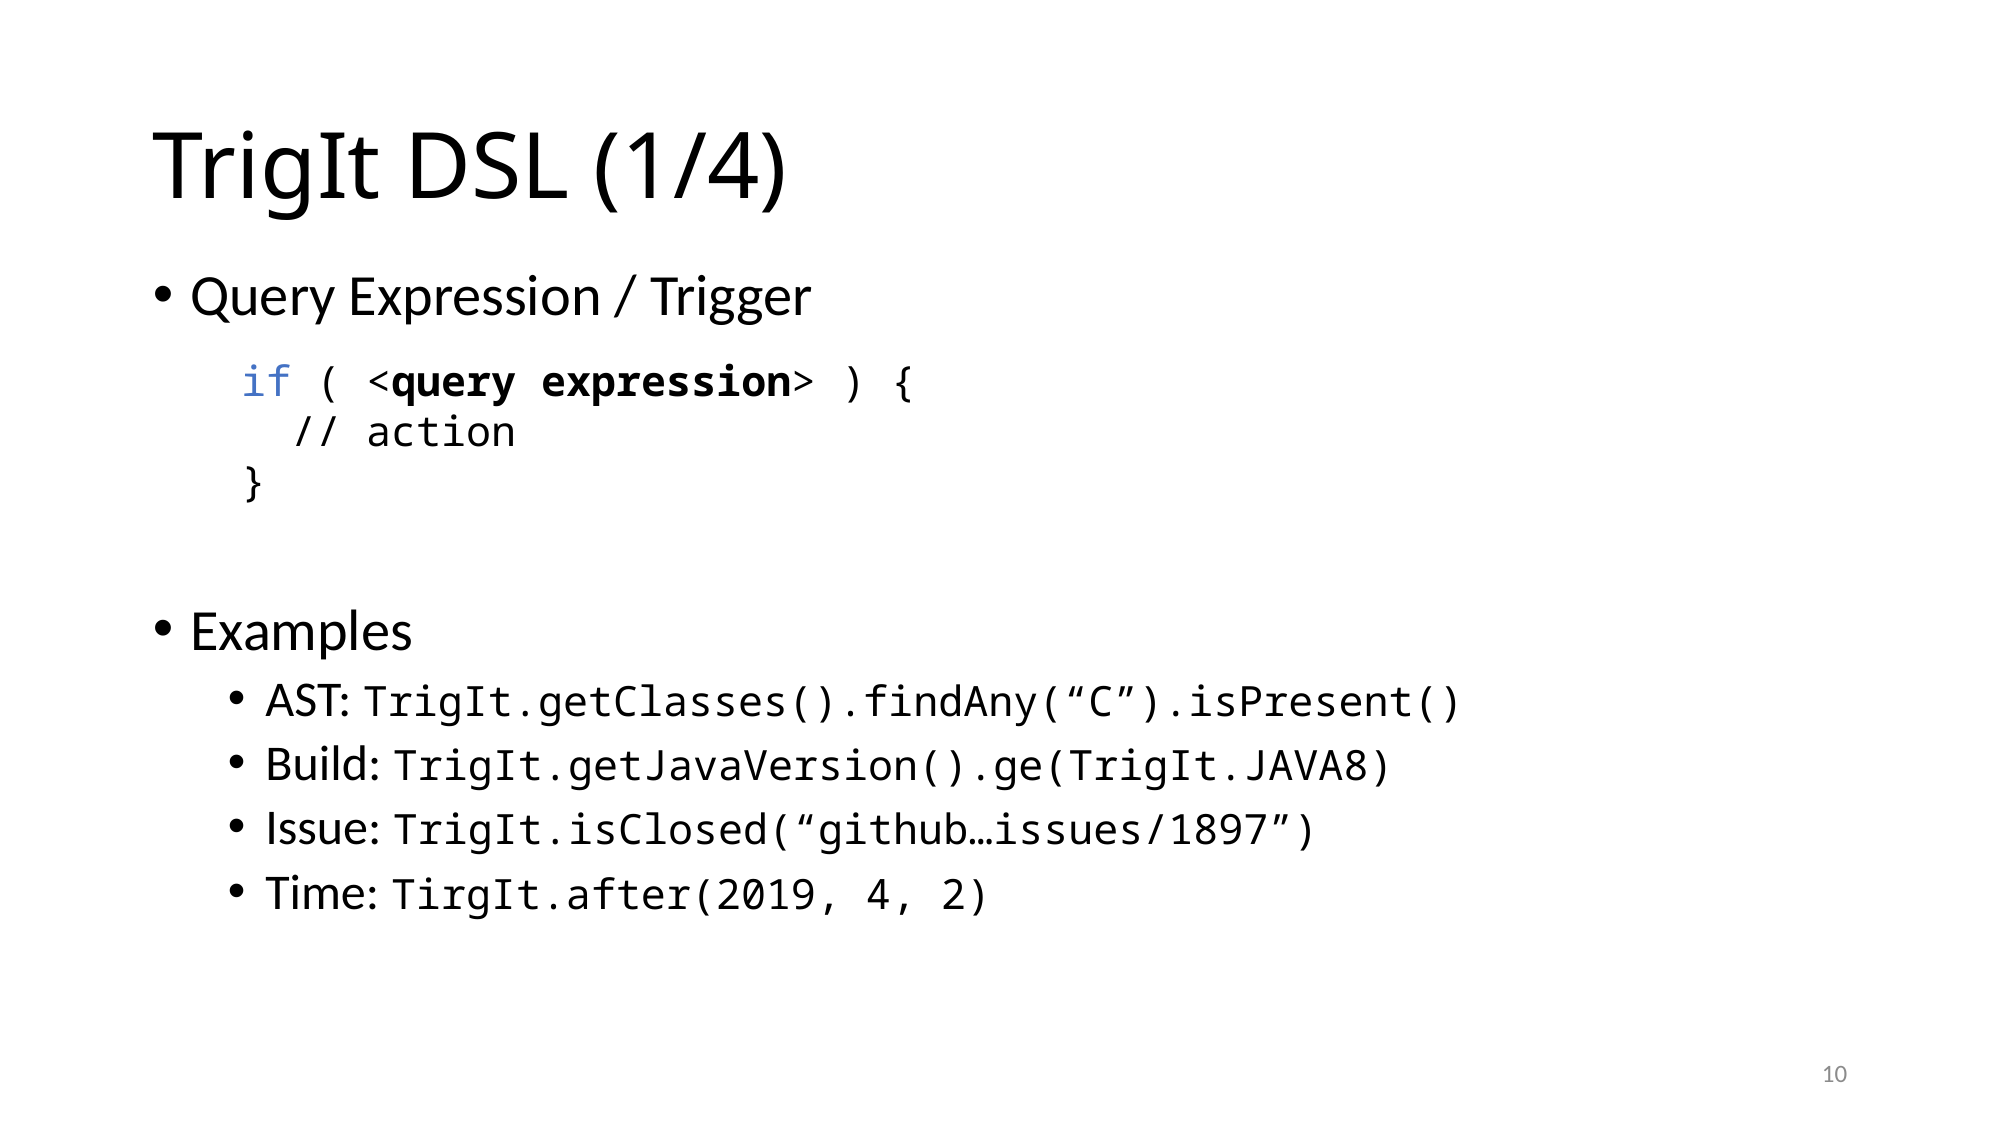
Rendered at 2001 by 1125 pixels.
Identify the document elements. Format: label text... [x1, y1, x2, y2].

title TrigIt DSL (1/4) [137, 59, 1863, 278]
list Query Expression / Trigger Examples AST: TrigIt.getClasses().findAny(“C”).isPresent() Build: TrigIt.getJavaVersion().ge(TrigIt.JAVA8) Issue: TrigIt.isClosed(“github…issues/1897”) Time: TirgIt.after(2019, 4, 2) [138, 278, 1699, 972]
slide_number 10 [1412, 1042, 1863, 1103]
text_box if ( <query expression> ) { // action } [226, 347, 931, 513]
